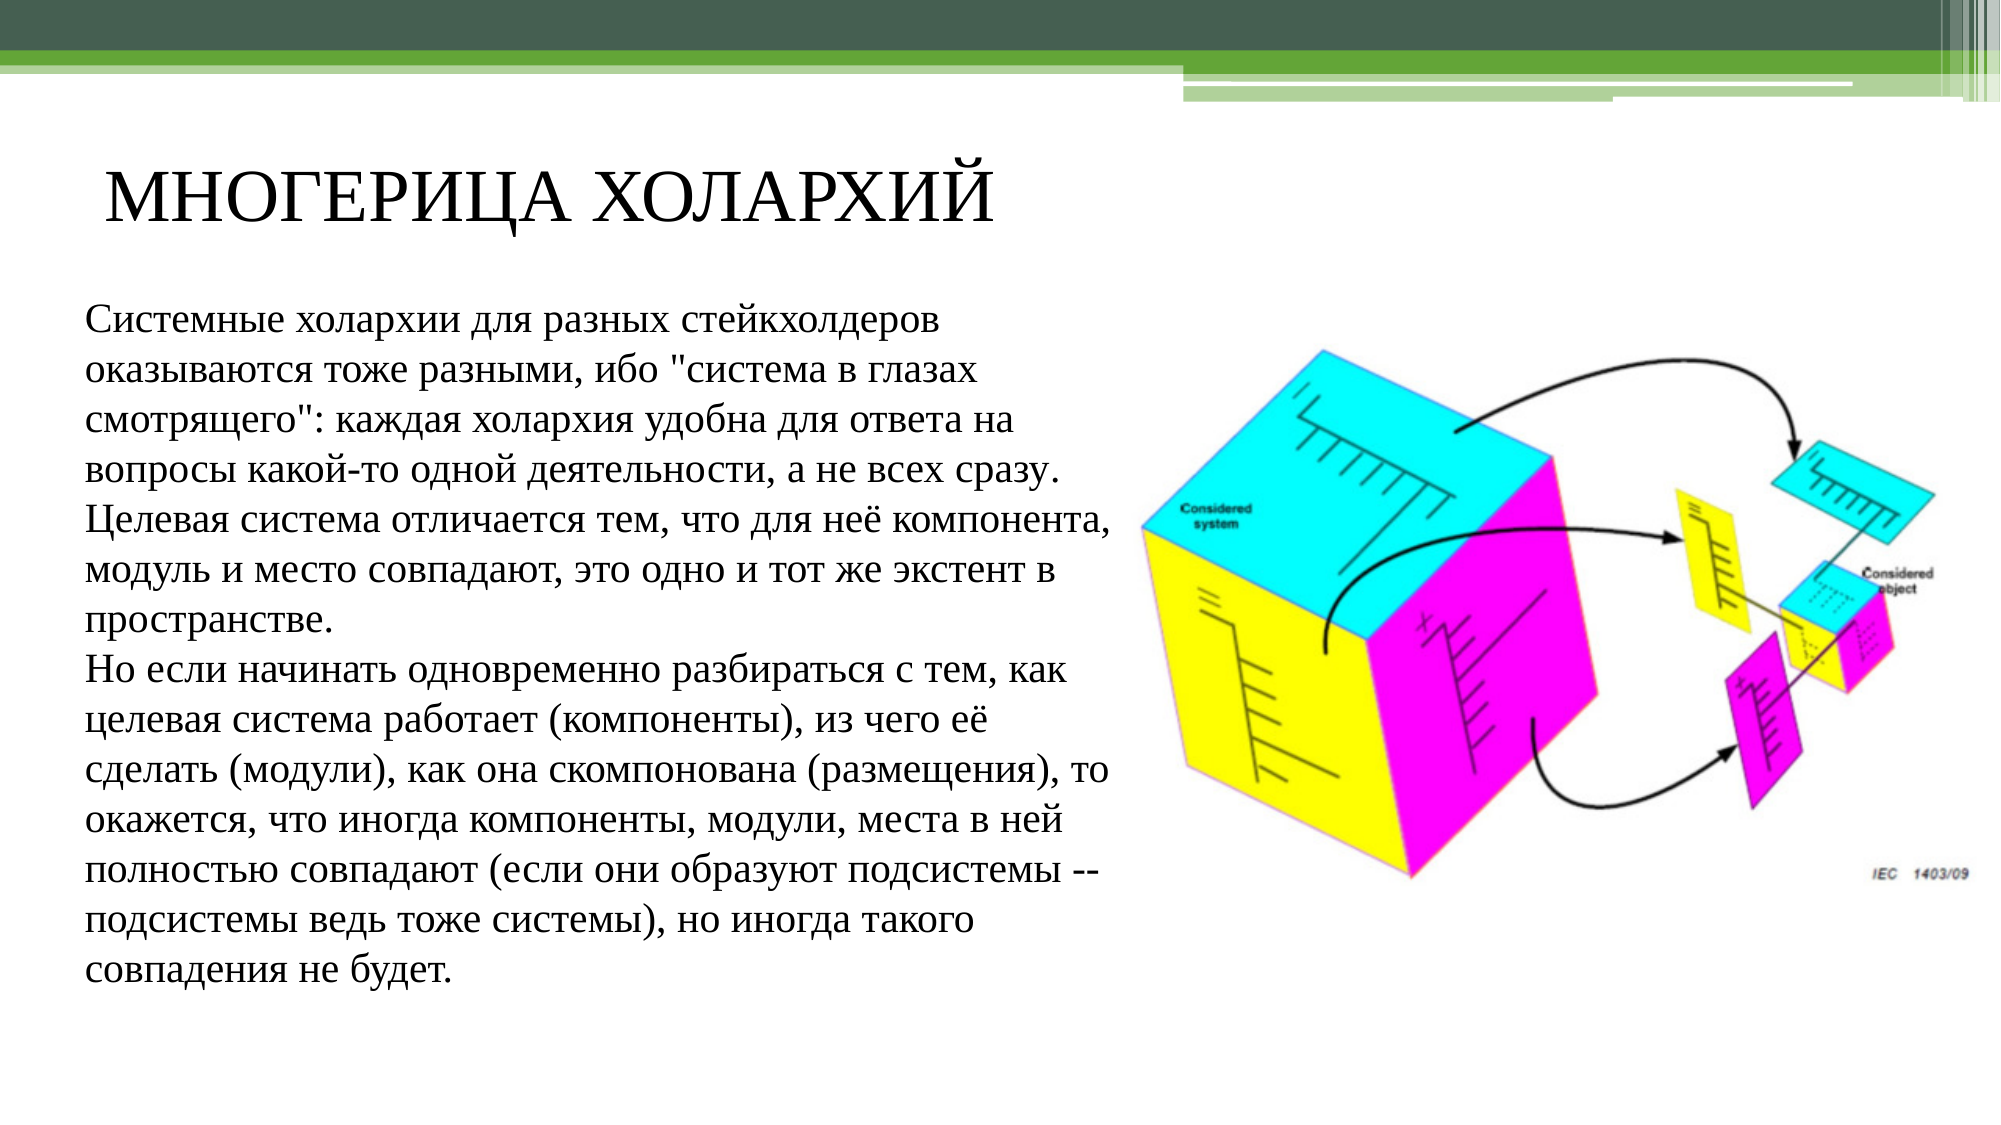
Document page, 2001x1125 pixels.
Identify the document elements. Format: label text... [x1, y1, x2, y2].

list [1076, 306, 2000, 893]
text_box МНОГЕРИЦА ХОЛАРХИЙ [89, 139, 1122, 244]
text_box Системные холархии для разных стейкхолдеров оказываются тоже разными, ибо "система в глазах смотрящего": каждая холархия удобна для ответа на вопросы какой-то одной деятельности, а не всех сразу. Целевая система отличается тем, что для неё компонента, модуль и место совпадают, это одно и тот же экстент в пространстве. Но если начинать одновременно разбираться с тем, как целевая система работает (компоненты), из чего её сделать (модули), как она скомпонована (размещения), то окажется, что иногда компоненты, модули, места в ней полностью совпадают (если они образуют подсистемы -- подсистемы ведь тоже системы), но иногда такого совпадения не будет. [69, 283, 1142, 999]
